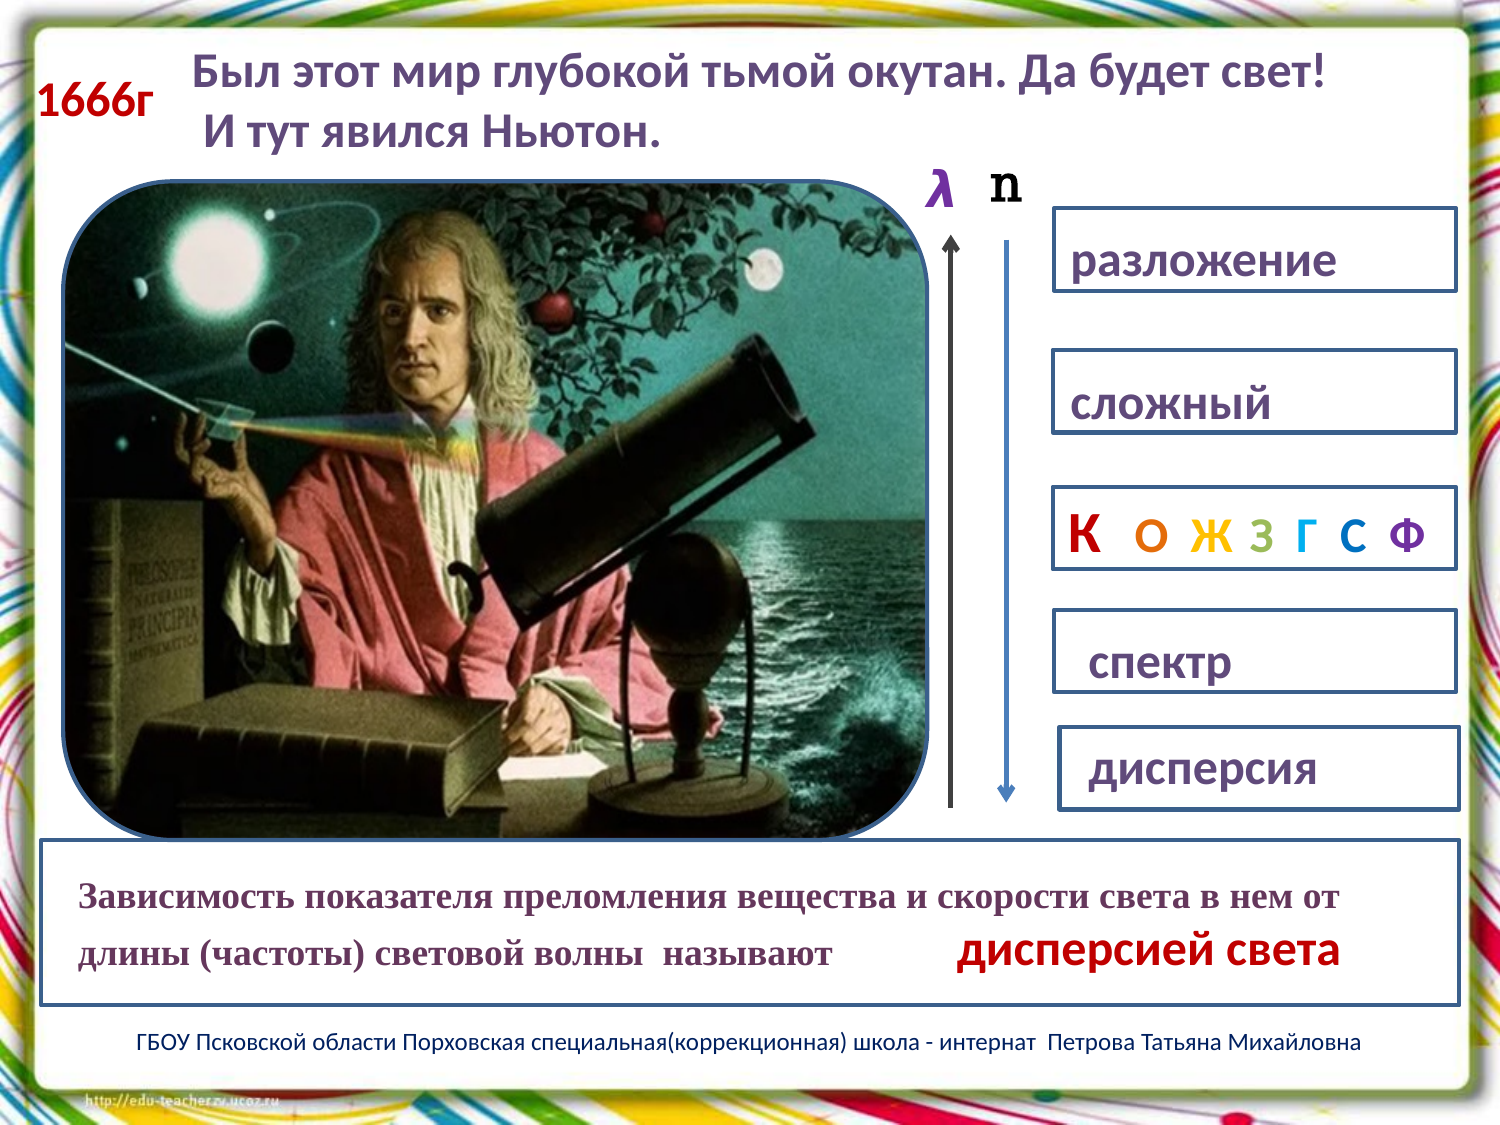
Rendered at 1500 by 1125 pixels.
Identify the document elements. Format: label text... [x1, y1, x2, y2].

text_box Был этот мир глубокой тьмой окутан. Да будет свет! И тут явился Ньютон. [177, 30, 1483, 166]
footer ГБОУ Псковской области Порховская специальная(коррекционная) школа - интернат Петрова Татьяна Михайловна [29, 1008, 1471, 1072]
text_box дисперсия [1073, 726, 1442, 802]
text_box [39, 838, 1461, 1007]
text_box 1666г [20, 58, 169, 134]
text_box разложение [1055, 219, 1456, 294]
text_box [1051, 348, 1458, 435]
text_box сложный [1055, 362, 1456, 437]
text_box [1052, 608, 1458, 694]
text_box 𝞴 [905, 149, 973, 225]
text_box К О Ж З Г С Ф [1054, 486, 1441, 572]
text_box [61, 179, 930, 843]
picture [0, 0, 1500, 1125]
text_box Зависимость показателя преломления вещества и скорости света в нем от длины (частоты) световой волны называют дисперсией света [63, 863, 1438, 984]
text_box [1057, 725, 1461, 812]
text_box спектр [1073, 620, 1400, 696]
text_box [1051, 485, 1458, 571]
text_box [1052, 206, 1458, 293]
text_box n [975, 143, 1038, 219]
